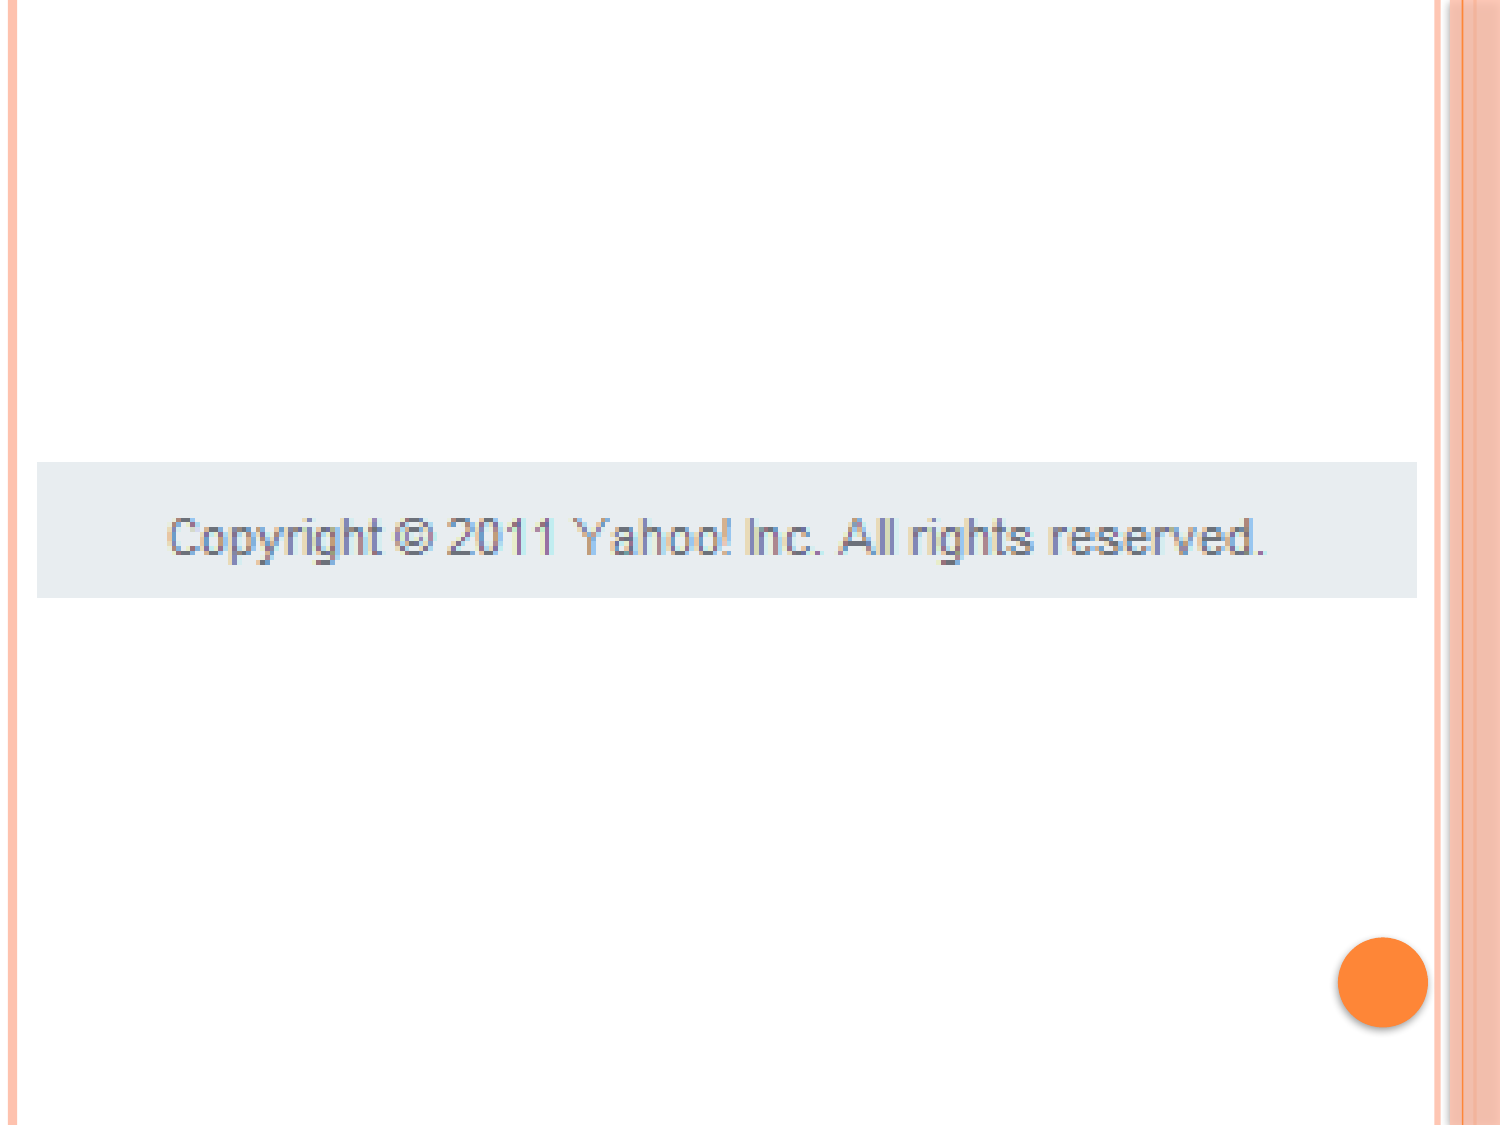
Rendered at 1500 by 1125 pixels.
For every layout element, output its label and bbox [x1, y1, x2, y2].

picture [36, 461, 1418, 599]
